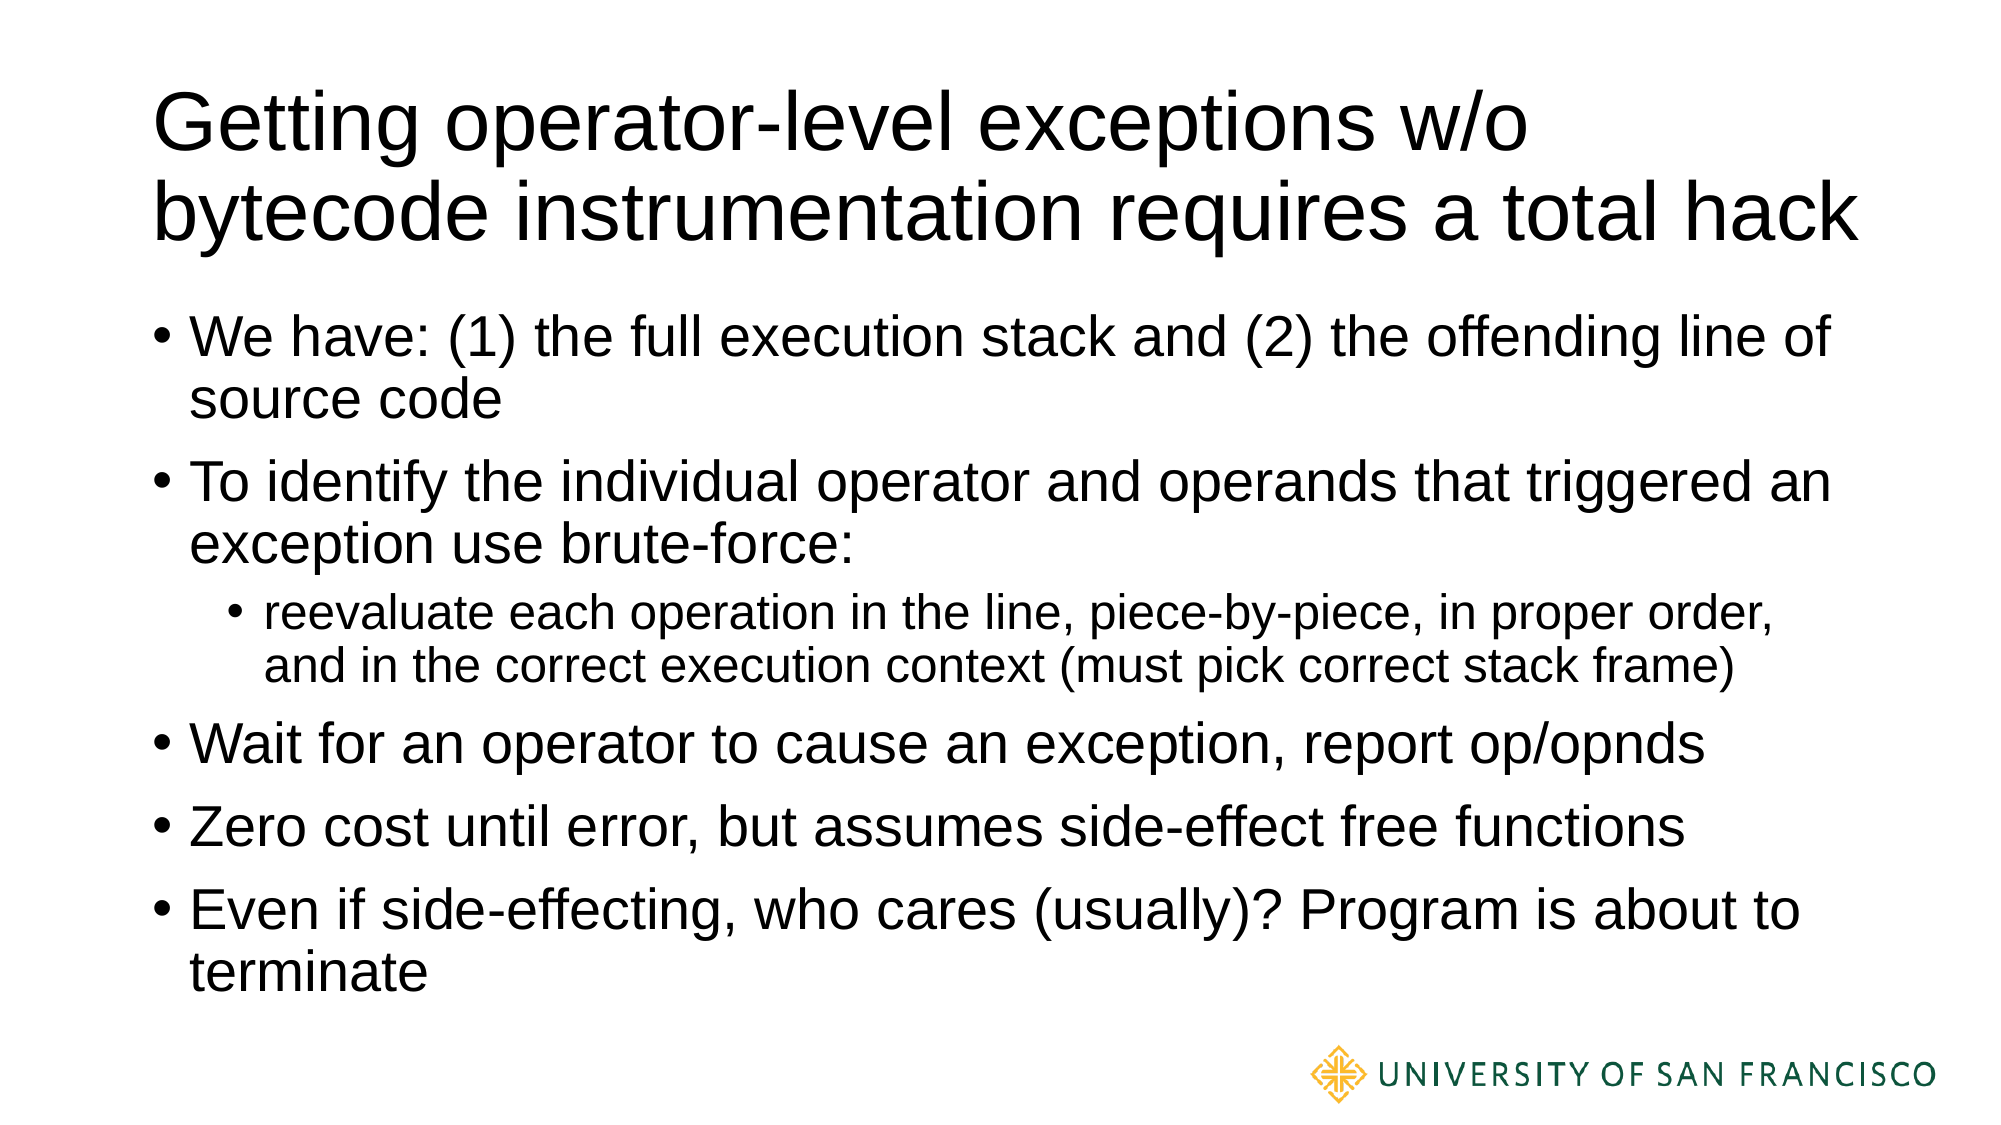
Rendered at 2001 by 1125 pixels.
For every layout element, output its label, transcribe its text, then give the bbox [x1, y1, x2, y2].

title Getting operator-level exceptions w/o bytecode instrumentation requires a total hack [137, 59, 1887, 278]
list We have: (1) the full execution stack and (2) the offending line of source code To identify the individual operator and operands that triggered an exception use brute-force: reevaluate each operation in the line, piece-by-piece, in proper order, and in the correct execution context (must pick correct stack frame) Wait for an operator to cause an exception, report op/opnds Zero cost until error, but assumes side-effect free functions Even if side-effecting, who cares (usually)? Program is about to terminate [137, 299, 1863, 1014]
